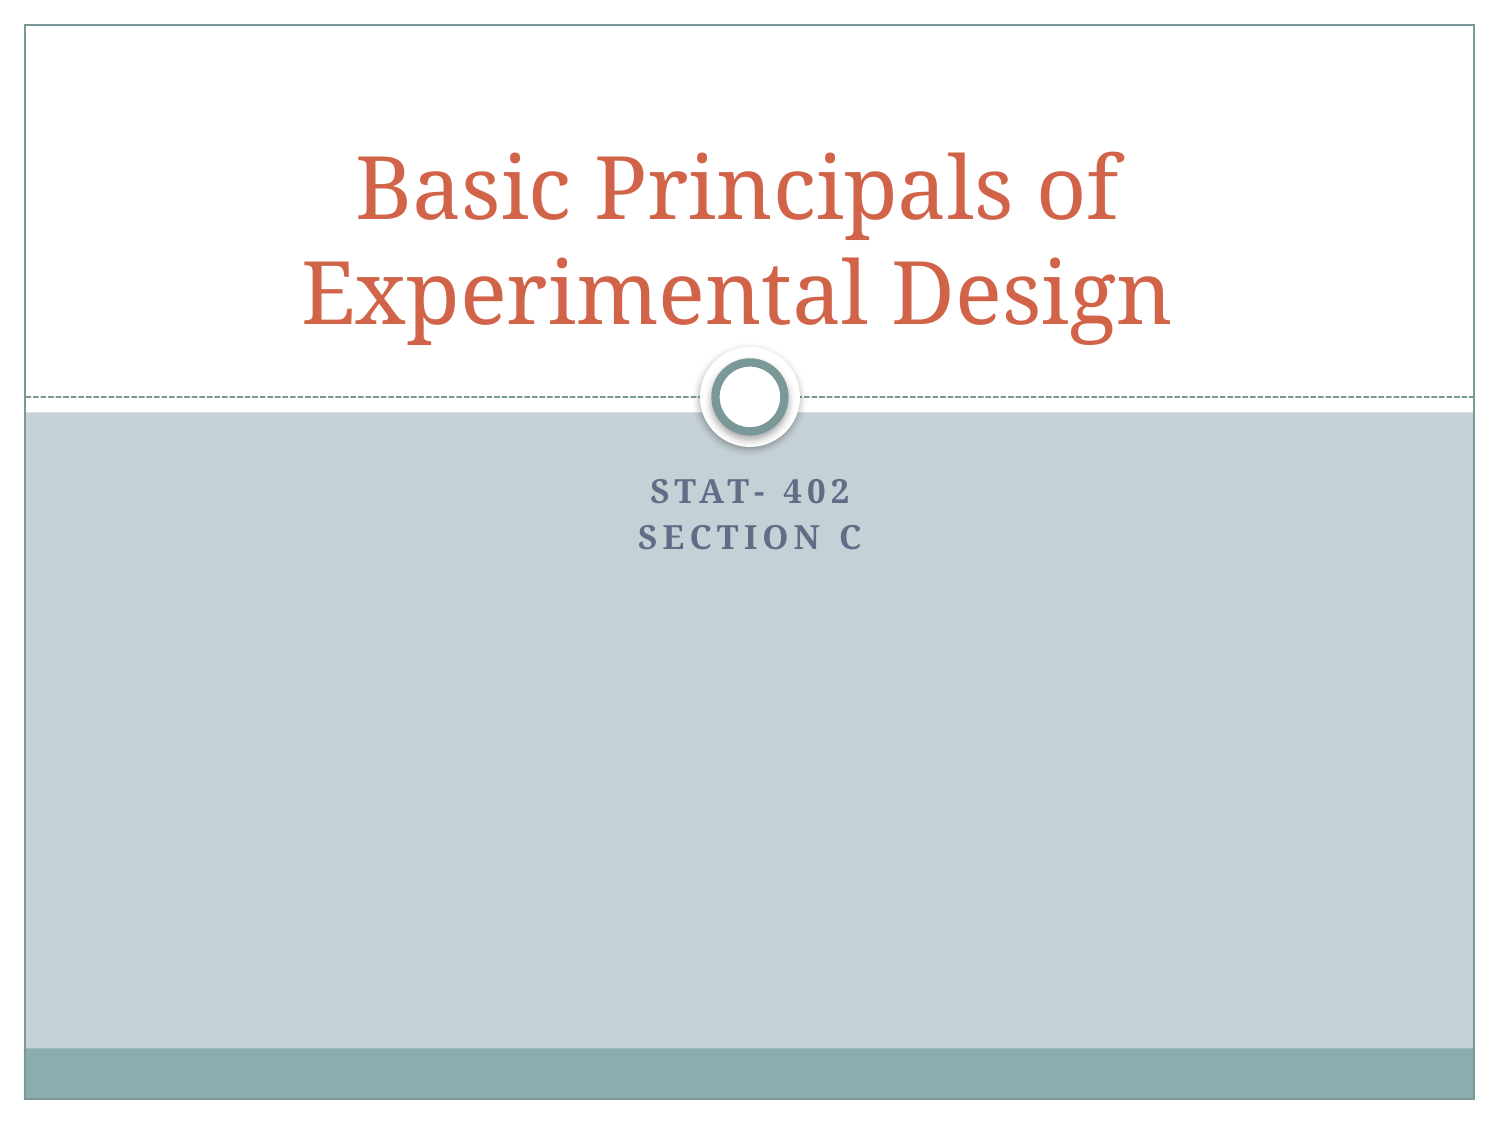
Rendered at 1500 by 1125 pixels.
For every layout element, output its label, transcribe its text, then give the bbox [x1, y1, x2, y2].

title Basic Principals of Experimental Design [50, 62, 1425, 350]
subtitle STAT- 402 SECTION C [225, 462, 1275, 750]
